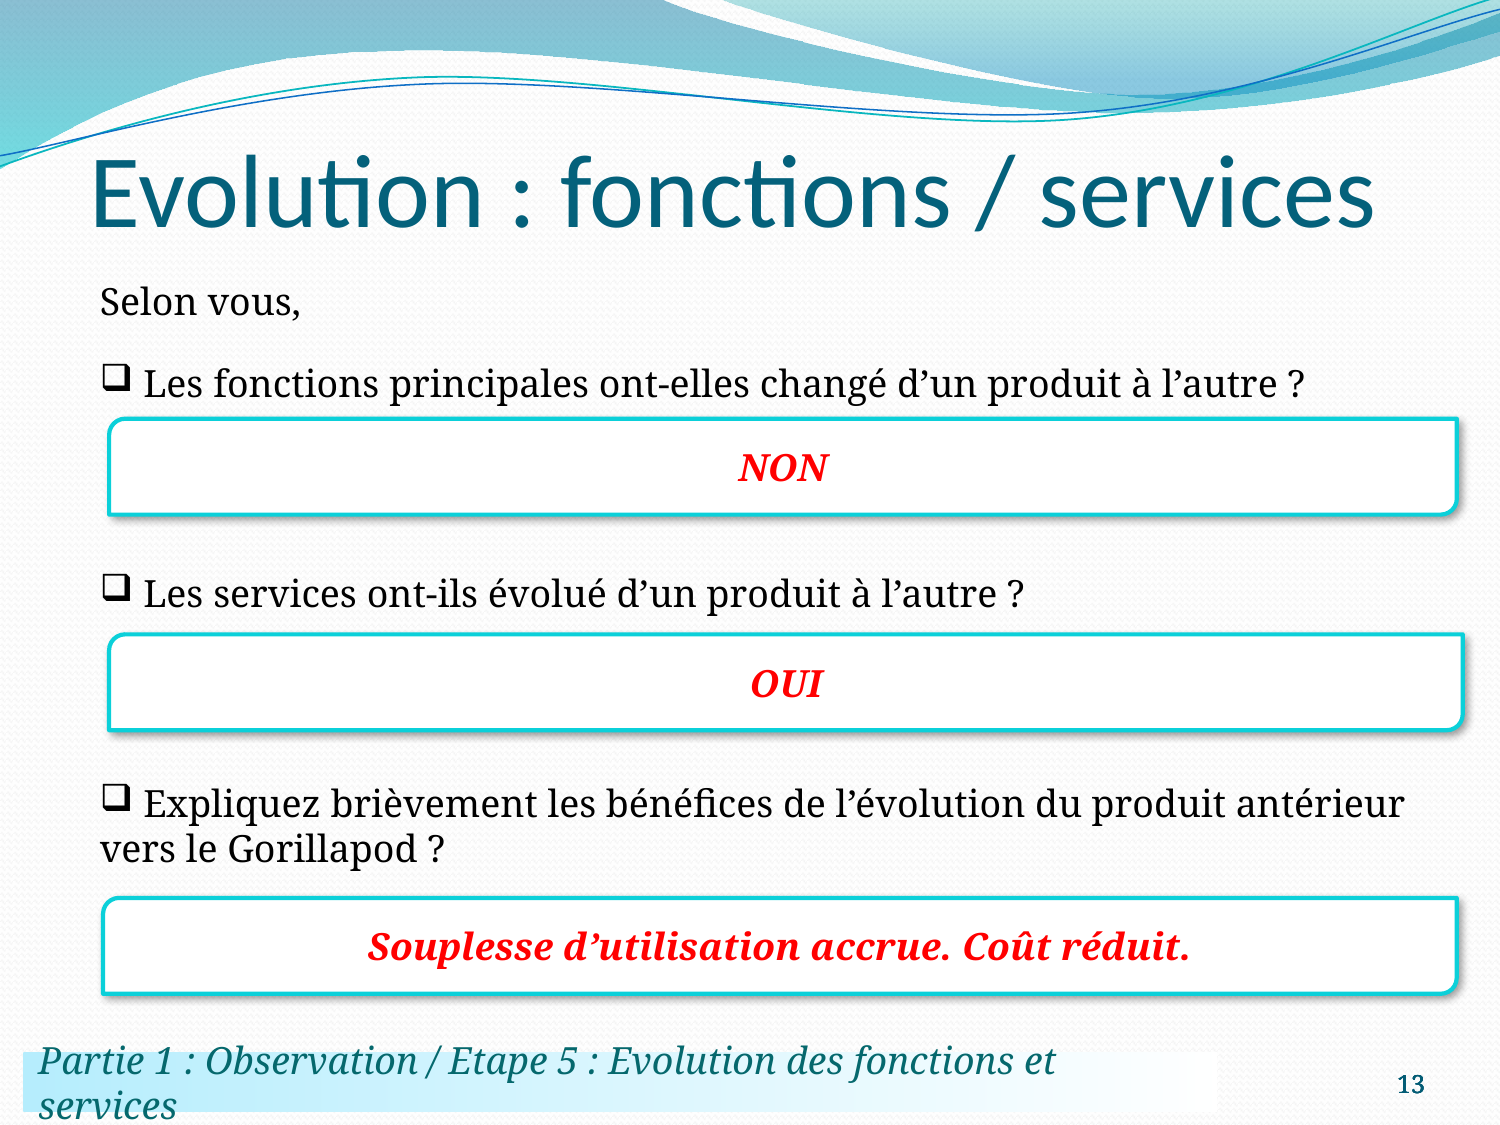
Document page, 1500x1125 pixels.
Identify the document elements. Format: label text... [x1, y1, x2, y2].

text_box Partie 1 : Observation / Etape 5 : Evolution des fonctions et services [21, 1051, 1219, 1114]
text_box Souplesse d’utilisation accrue. Coût réduit. [100, 895, 1459, 996]
text_box OUI [106, 632, 1465, 733]
text_box NON [107, 416, 1459, 517]
text_box Selon vous, [85, 270, 1457, 331]
text_box Les fonctions principales ont-elles changé d’un produit à l’autre ? Les services ont-ils évolué d’un produit à l’autre ? Expliquez brièvement les bénéfices de l’évolution du produit antérieur vers le Gorillapod ? [85, 352, 1457, 878]
text_box Evolution : fonctions / services [74, 115, 1438, 303]
text_box 13 [1299, 1042, 1425, 1103]
